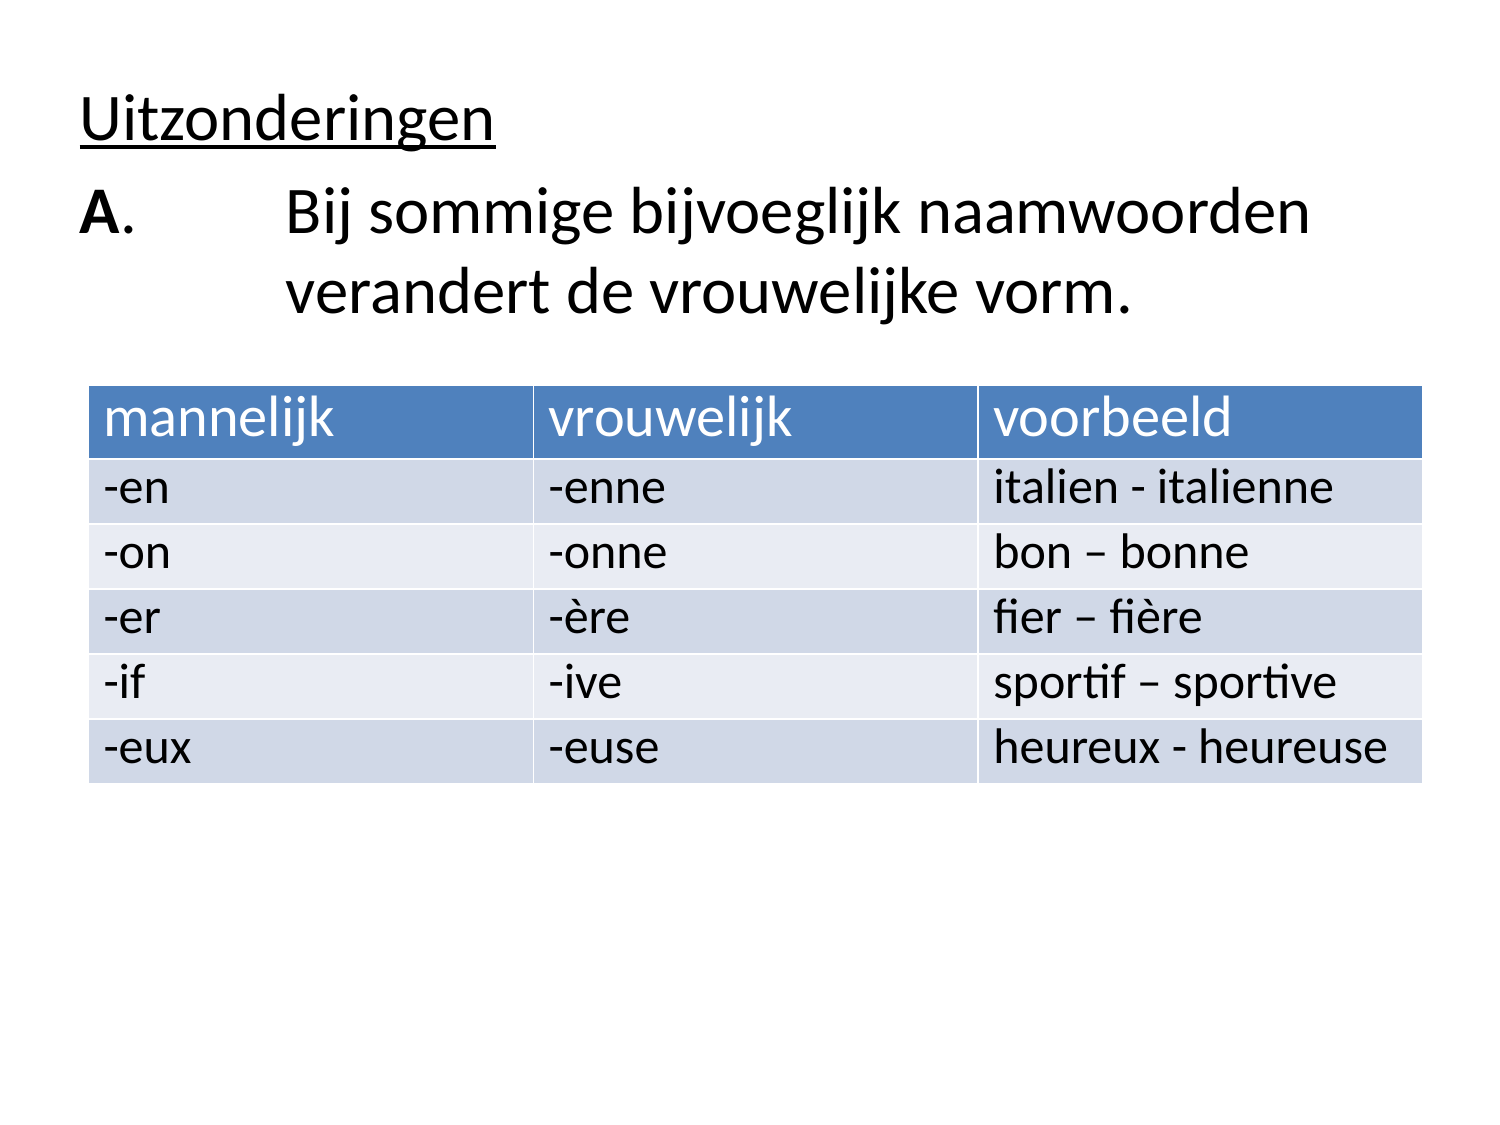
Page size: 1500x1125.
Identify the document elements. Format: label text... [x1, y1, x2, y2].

table_cell italien - italienne [979, 460, 1422, 523]
table_cell sportif – sportive [979, 655, 1422, 718]
table_cell -if [89, 655, 533, 718]
table_header vrouwelijk [534, 386, 977, 458]
table_cell heureux - heureuse [979, 720, 1422, 783]
table_cell -eux [89, 720, 533, 783]
table_cell -er [89, 590, 533, 653]
table_cell -on [89, 525, 533, 588]
text_box Uitzonderingen A. Bij sommige bijvoeglijk naamwoorden verandert de vrouwelijke vorm. [64, 66, 1388, 1024]
table_cell -ive [534, 655, 977, 718]
table_header mannelijk [89, 386, 533, 458]
table_cell bon – bonne [979, 525, 1422, 588]
table_cell -en [89, 460, 533, 523]
table_cell -euse [534, 720, 977, 783]
table_header voorbeeld [979, 386, 1422, 458]
table_cell -enne [534, 460, 977, 523]
table_cell fier – fière [979, 590, 1422, 653]
table_cell -ère [534, 590, 977, 653]
table_cell -onne [534, 525, 977, 588]
